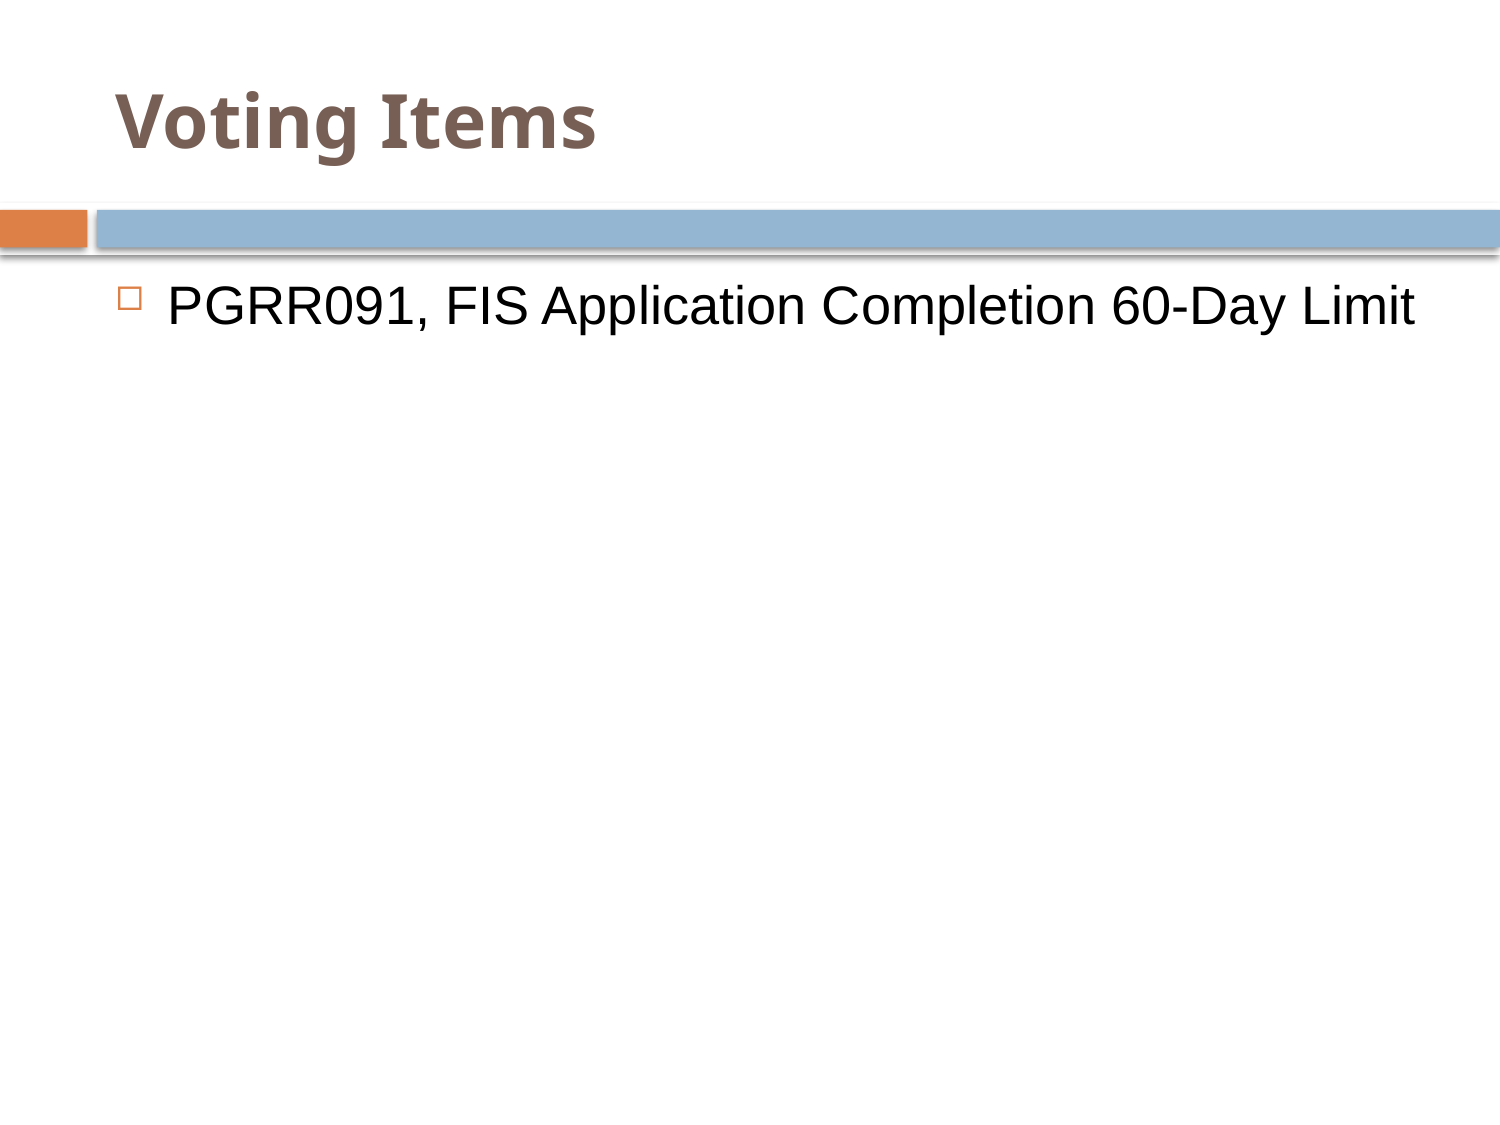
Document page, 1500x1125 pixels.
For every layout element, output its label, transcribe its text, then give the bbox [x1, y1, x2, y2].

list PGRR091, FIS Application Completion 60-Day Limit [100, 262, 1439, 1001]
title Voting Items [100, 37, 1439, 201]
